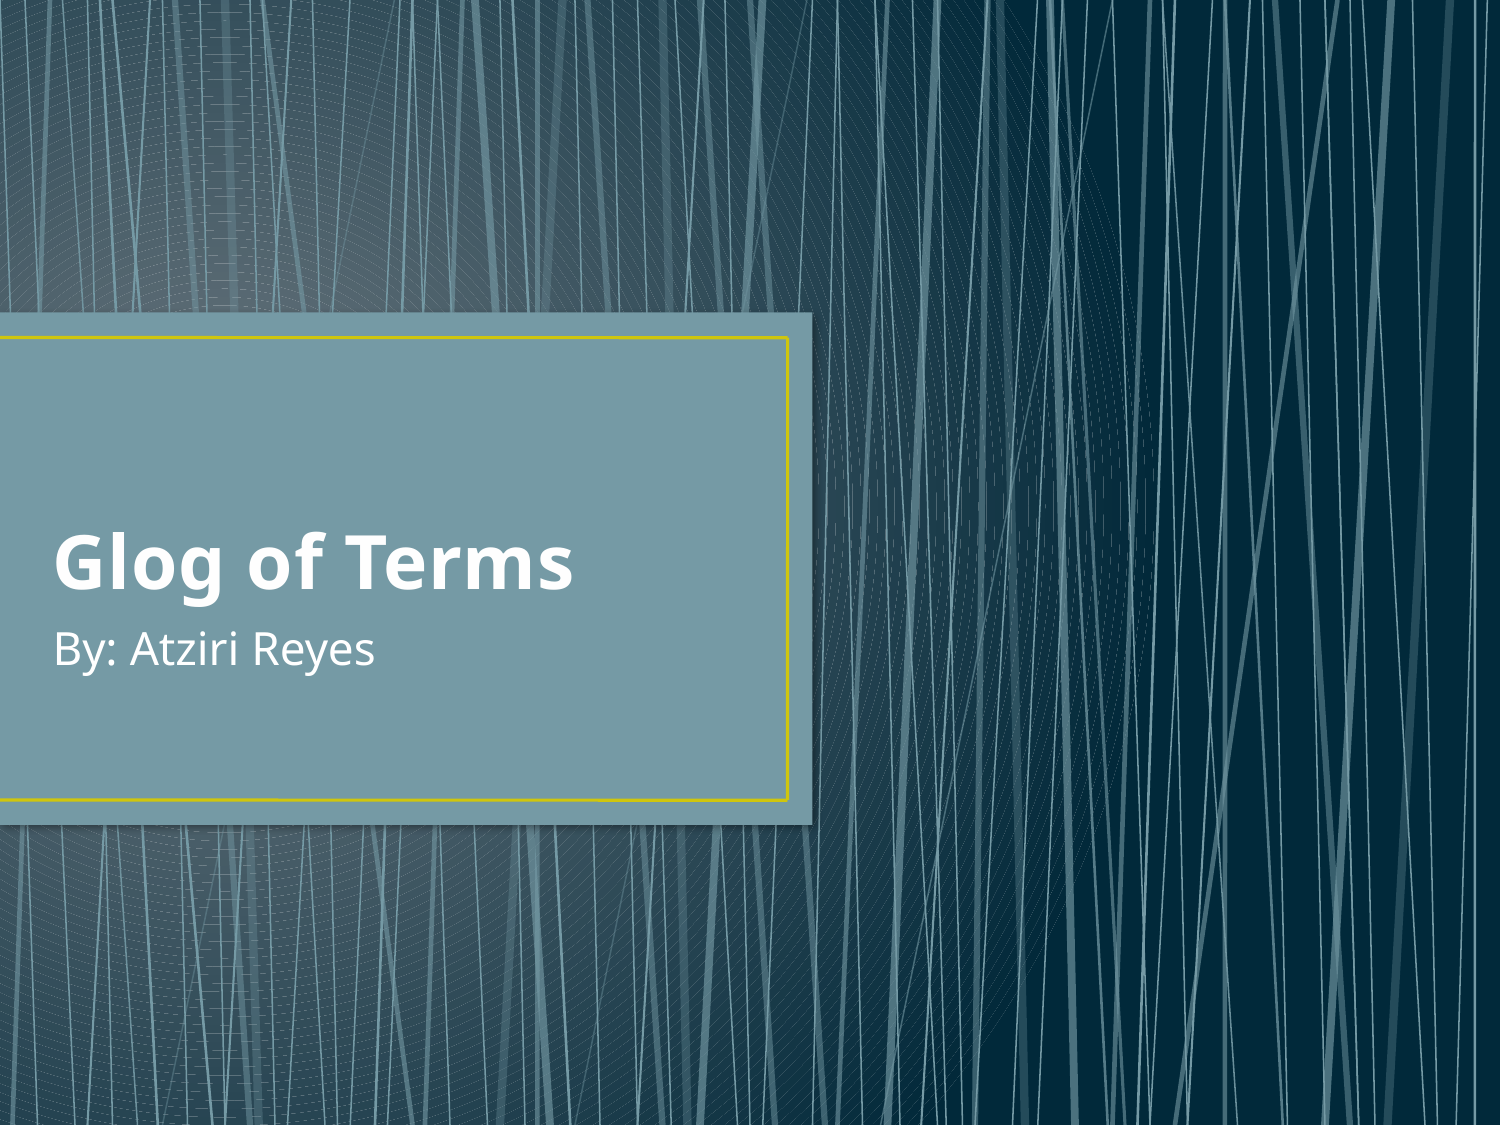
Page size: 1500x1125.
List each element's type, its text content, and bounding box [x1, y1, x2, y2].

title Glog of Terms [37, 349, 763, 612]
subtitle By: Atziri Reyes [37, 612, 763, 788]
